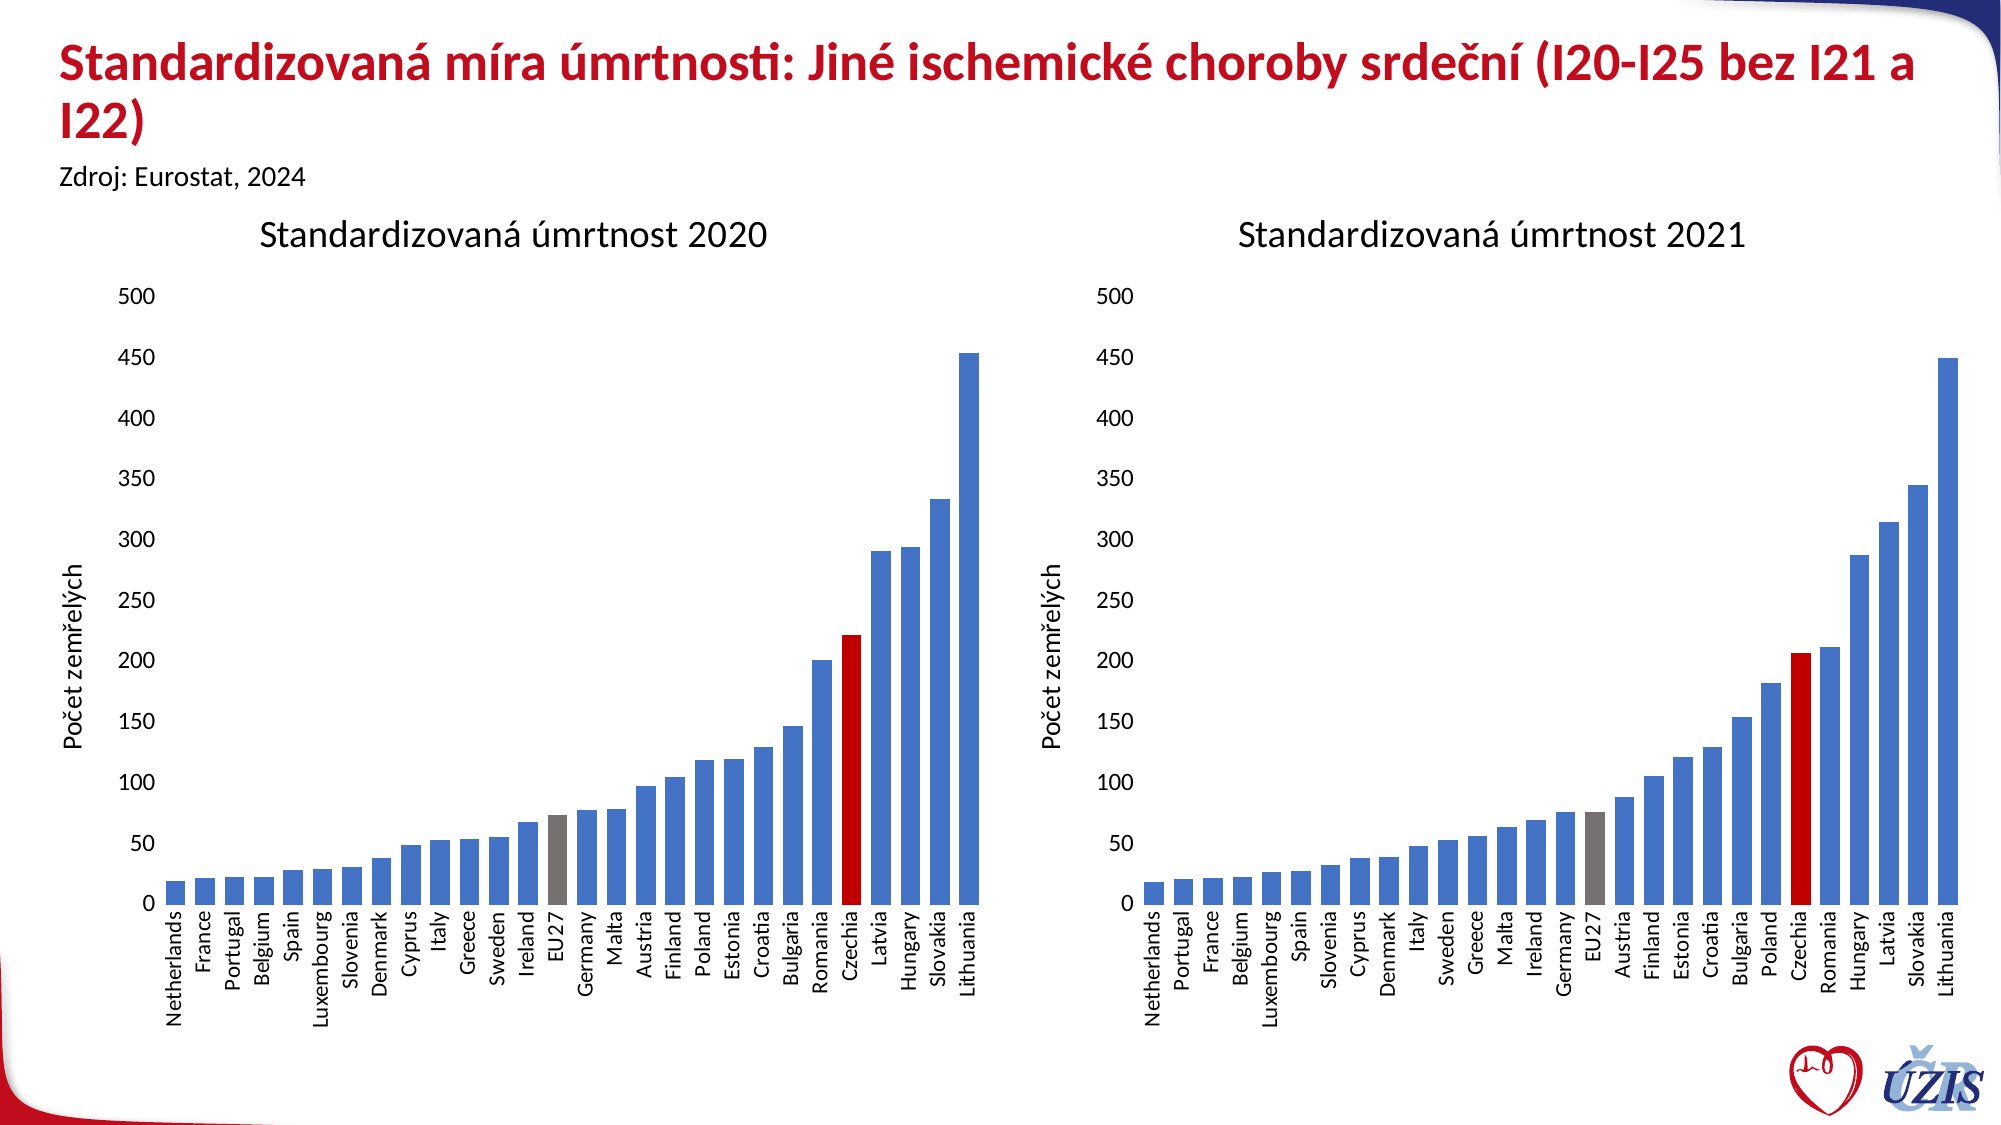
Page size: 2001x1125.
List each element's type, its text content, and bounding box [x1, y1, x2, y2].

chart [24, 180, 1982, 1046]
title Standardizovaná míra úmrtnosti: Jiné ischemické choroby srdeční (I20-I25 bez I21 a I22) [44, 26, 1947, 113]
text_box Zdroj: Eurostat, 2024 [44, 150, 1153, 180]
